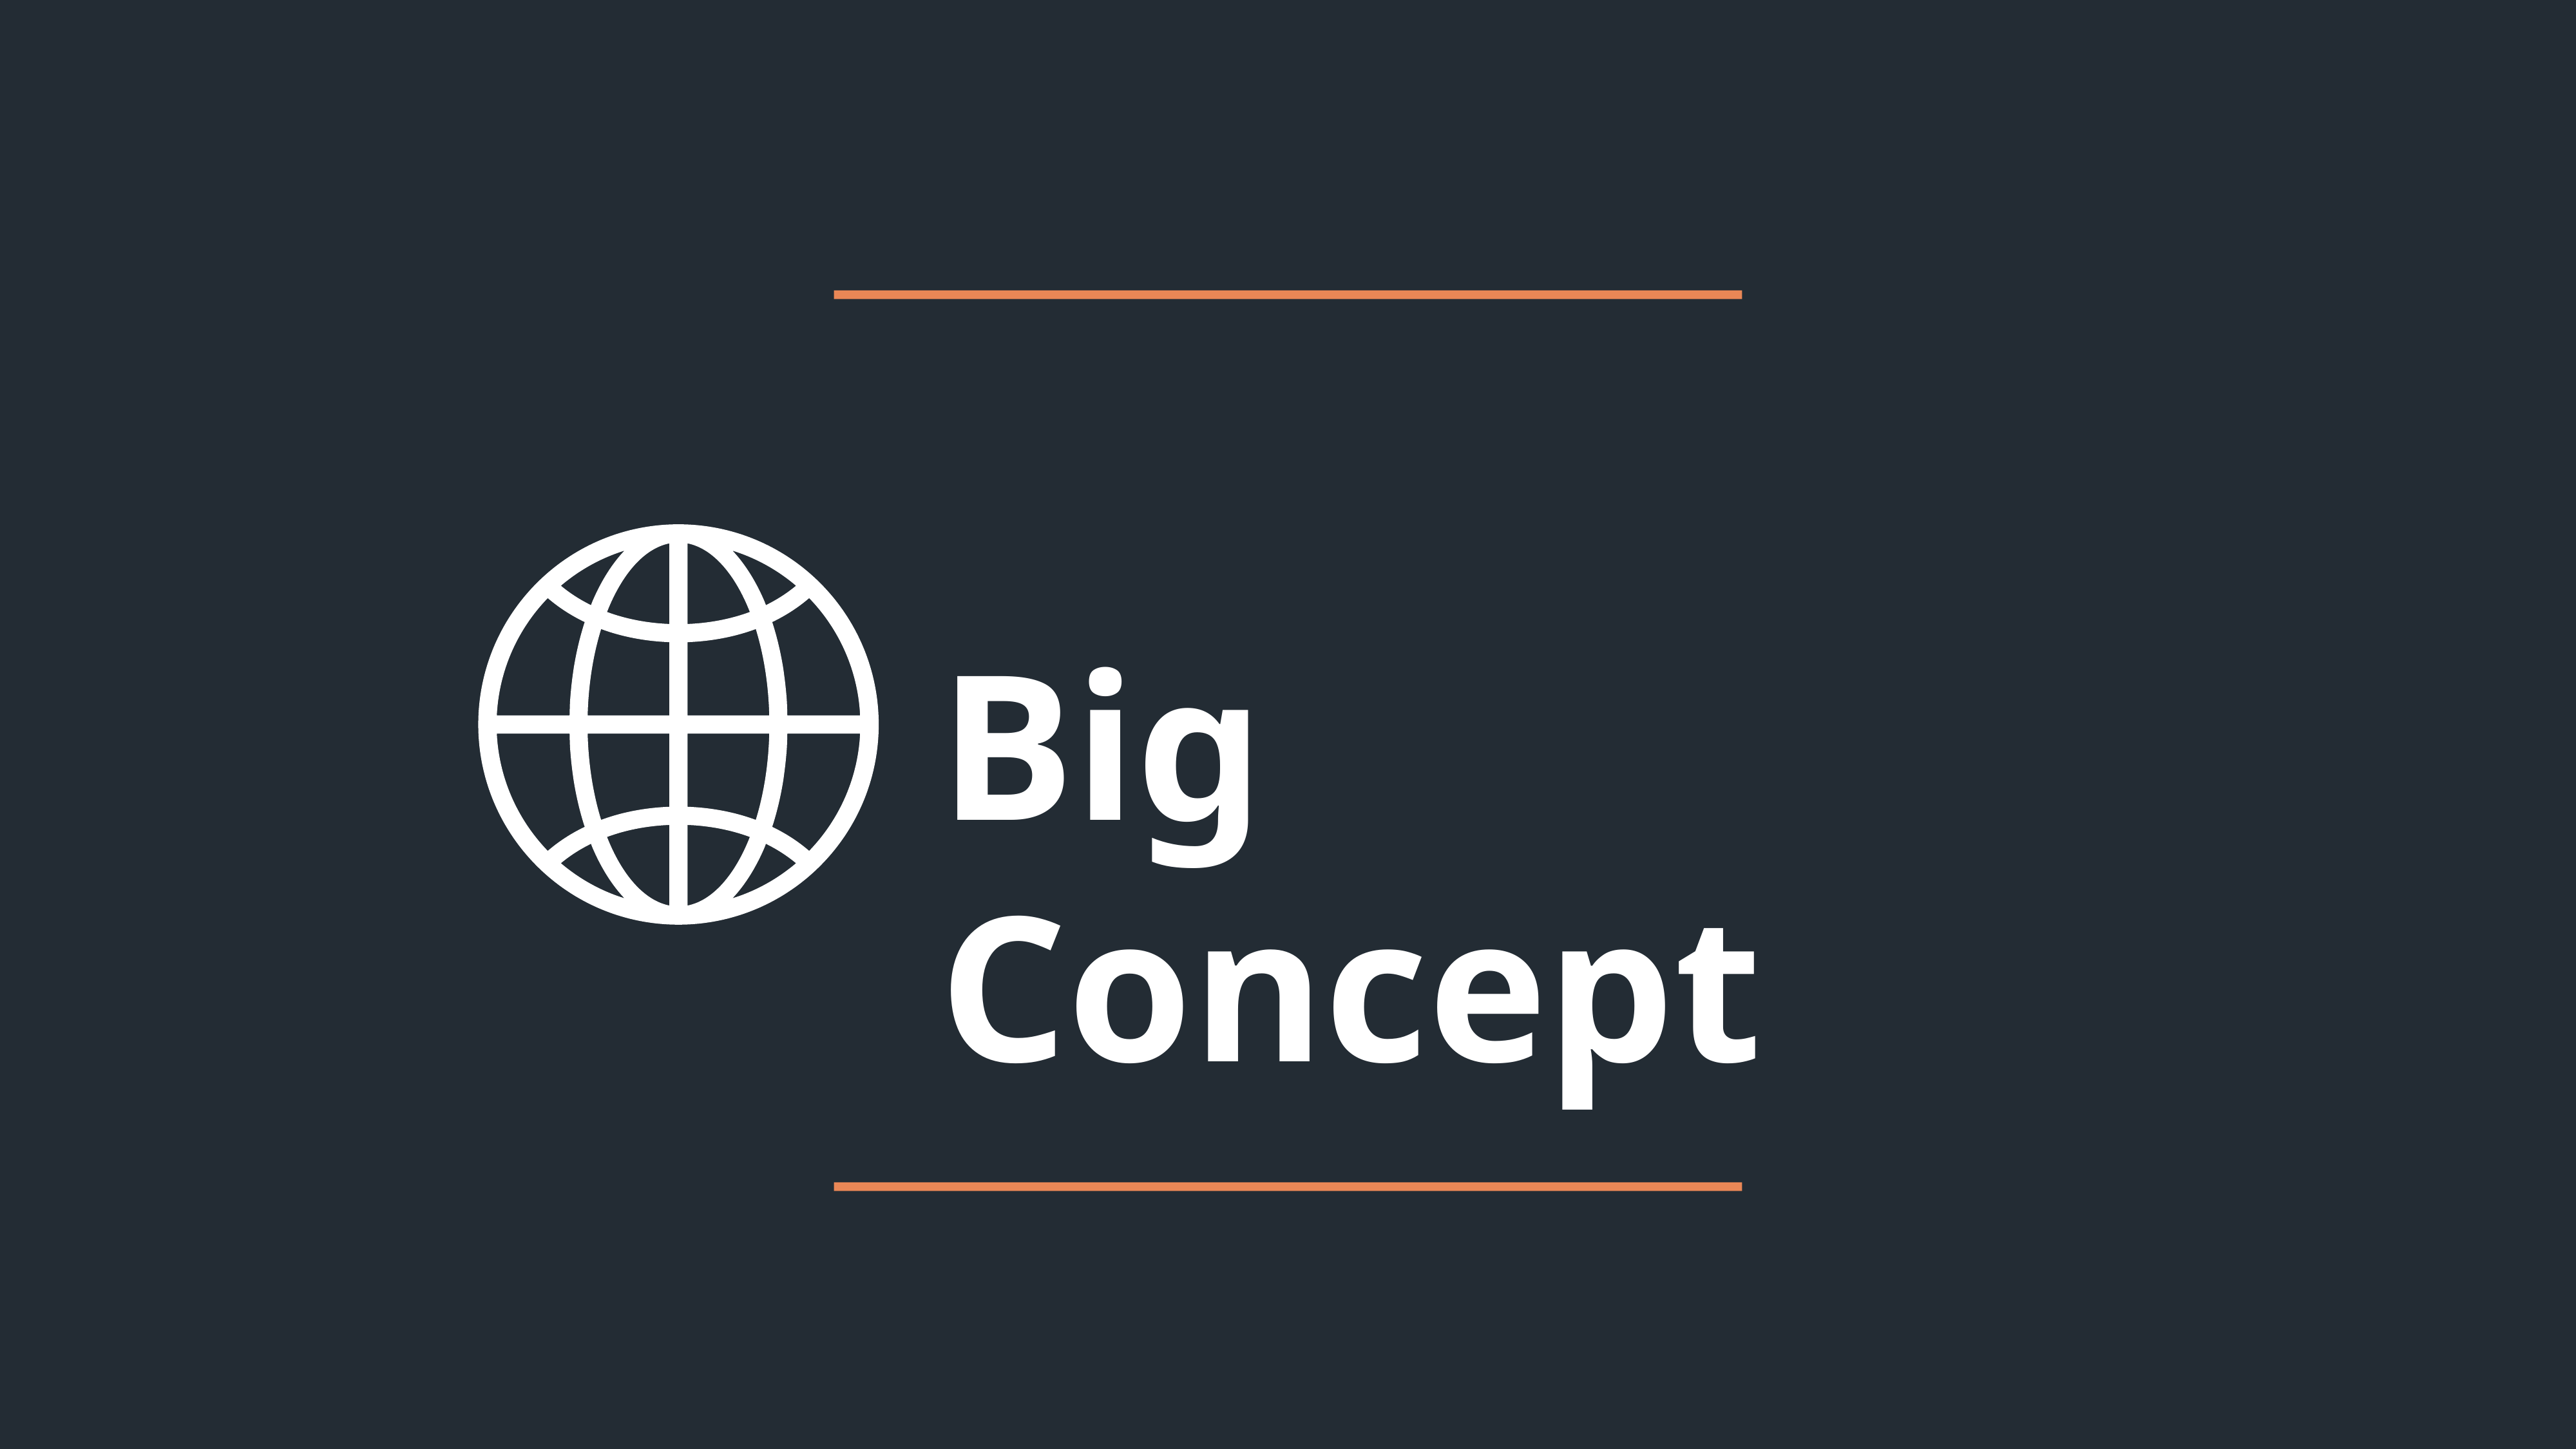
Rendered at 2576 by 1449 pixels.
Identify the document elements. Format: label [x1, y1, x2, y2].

text_box [834, 1182, 1742, 1192]
text_box [0, 0, 2576, 1449]
text_box [478, 524, 2098, 925]
text_box [834, 290, 1742, 300]
